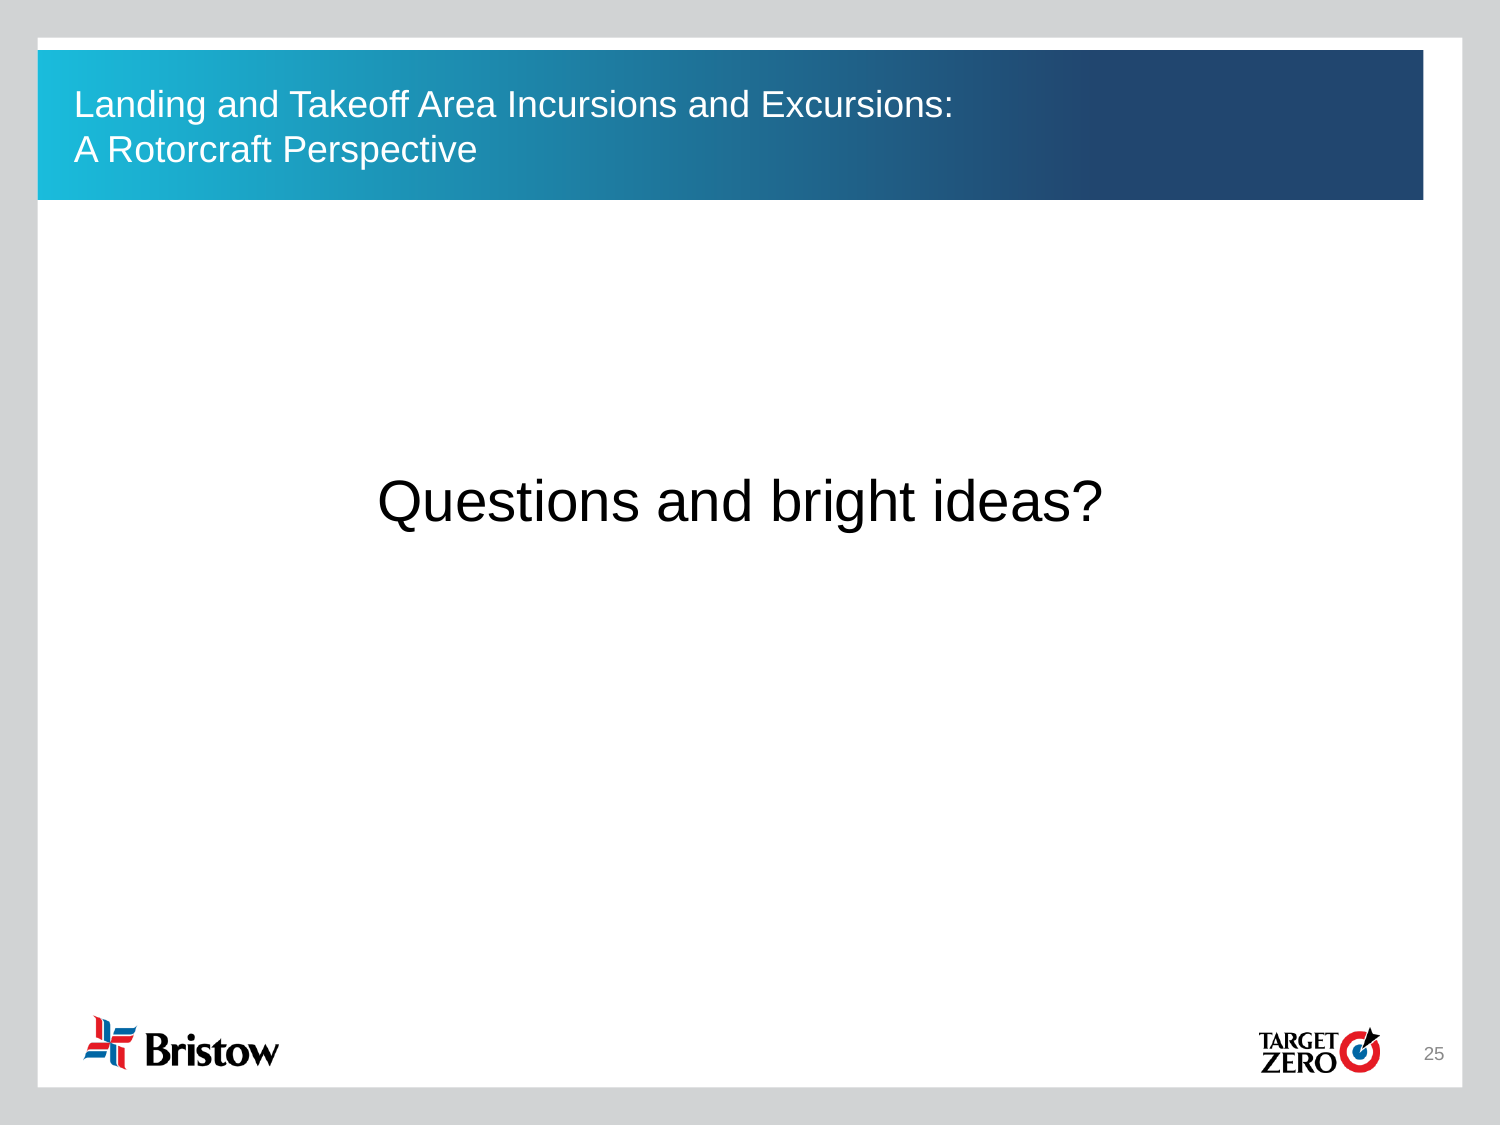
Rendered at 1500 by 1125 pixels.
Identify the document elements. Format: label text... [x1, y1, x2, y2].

picture [1259, 1027, 1380, 1073]
text_box Questions and bright ideas? [73, 255, 1424, 998]
picture [83, 1015, 279, 1070]
text_box Landing and Takeoff Area Incursions and Excursions: A Rotorcraft Perspective [73, 50, 1424, 200]
